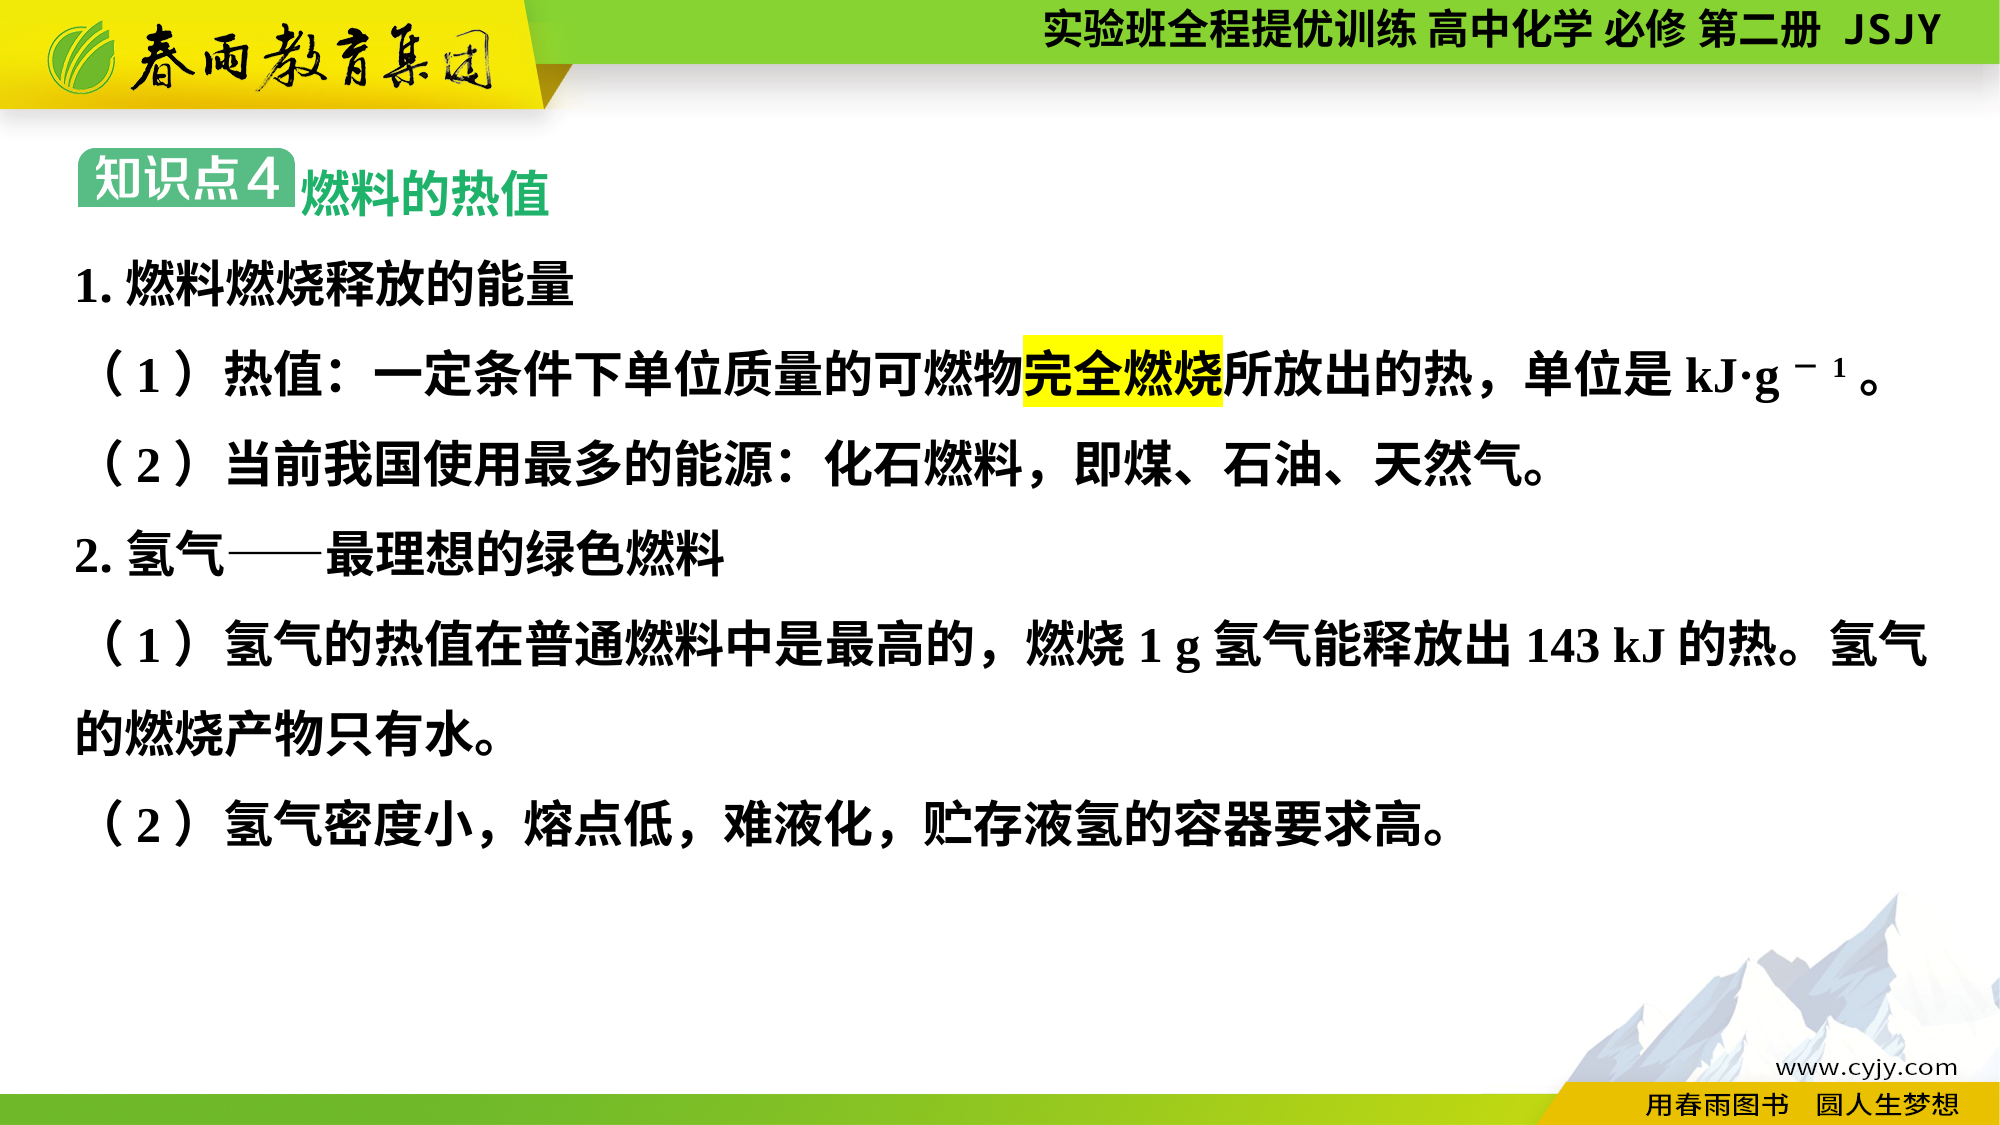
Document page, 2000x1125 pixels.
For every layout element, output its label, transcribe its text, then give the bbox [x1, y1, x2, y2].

list 燃料的热值 1.燃料燃烧释放的能量 （1）热值：一定条件下单位质量的可燃物完全燃烧所放出的热，单位是kJ·g－1。 （2）当前我国使用最多的能源：化石燃料，即煤、石油、天然气。 2.氢气——最理想的绿色燃料 （1）氢气的热值在普通燃料中是最高的，燃烧1 g氢气能释放出143 kJ的热。氢气的燃烧产物只有水。 （2）氢气密度小，熔点低，难液化，贮存液氢的容器要求高。 [59, 125, 1944, 868]
picture [0, 0, 2000, 1125]
